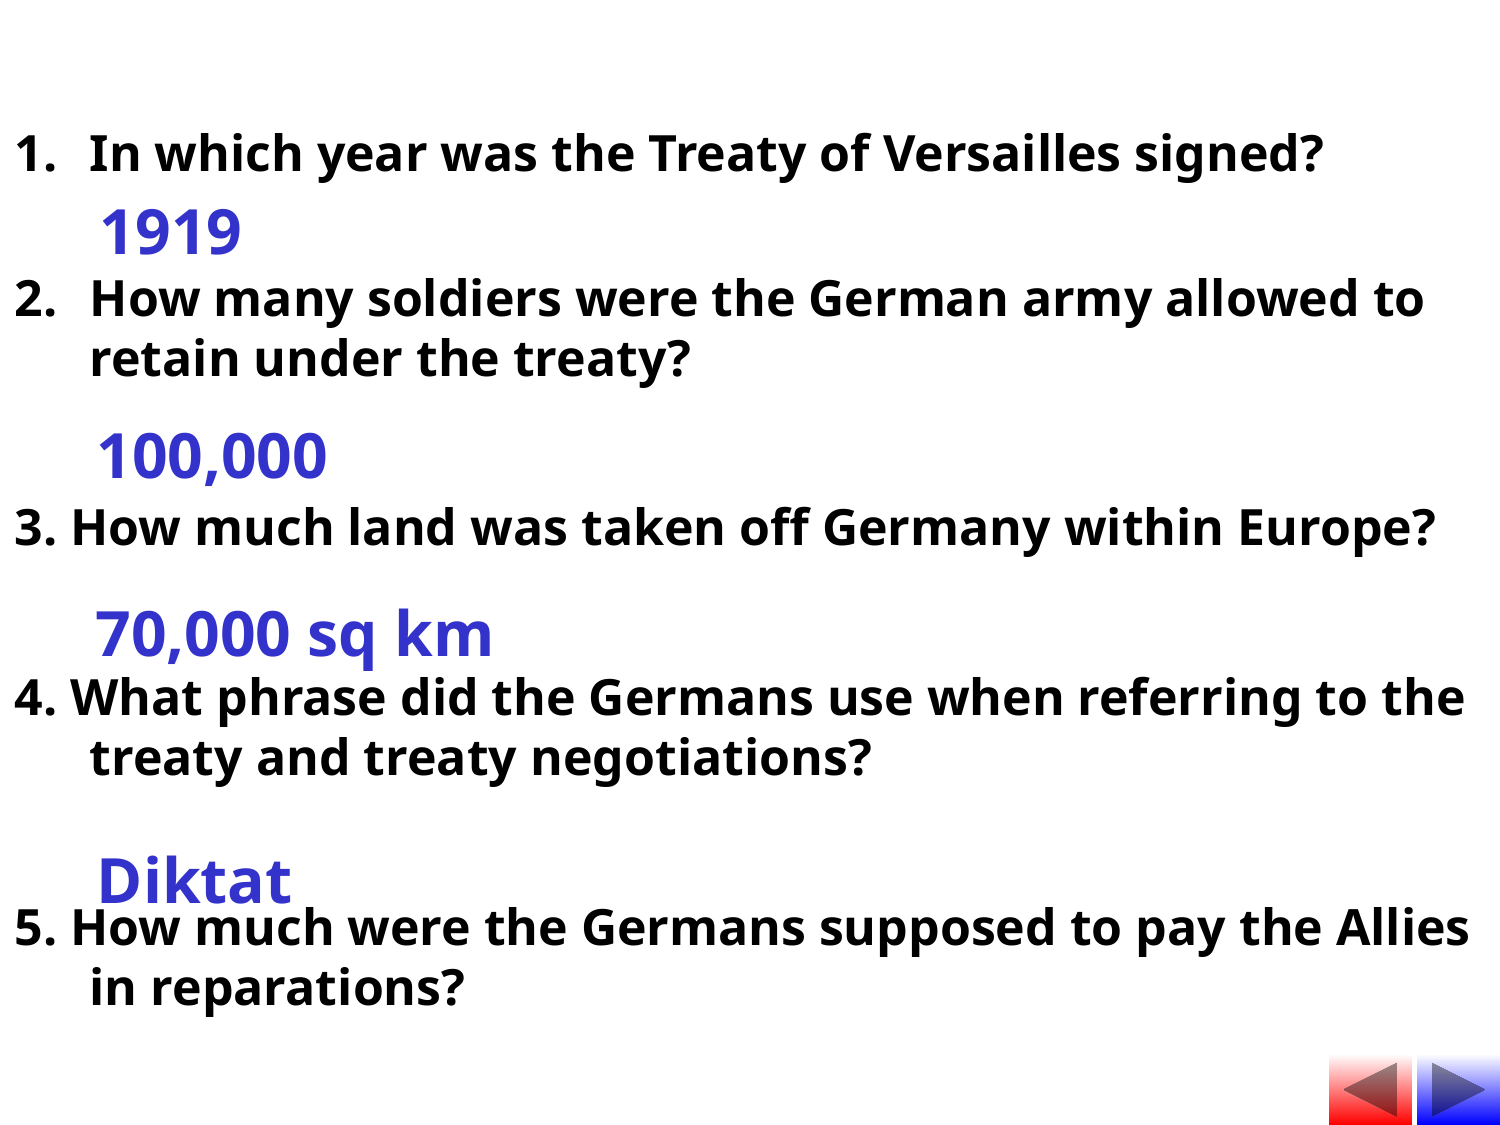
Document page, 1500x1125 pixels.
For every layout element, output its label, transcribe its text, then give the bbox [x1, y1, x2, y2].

text_box [1328, 1054, 1412, 1125]
text_box 100,000 [64, 408, 361, 499]
text_box 1919 [76, 184, 266, 275]
text_box In which year was the Treaty of Versailles signed? How many soldiers were the German army allowed to retain under the treaty? 3. How much land was taken off Germany within Europe? 4. What phrase did the Germans use when referring to the treaty and treaty negotiations? 5. How much were the Germans supposed to pay the Allies in reparations? [0, 113, 1500, 1024]
text_box 70,000 sq km [64, 586, 526, 676]
text_box Diktat [76, 834, 313, 924]
text_box [1417, 1054, 1500, 1125]
